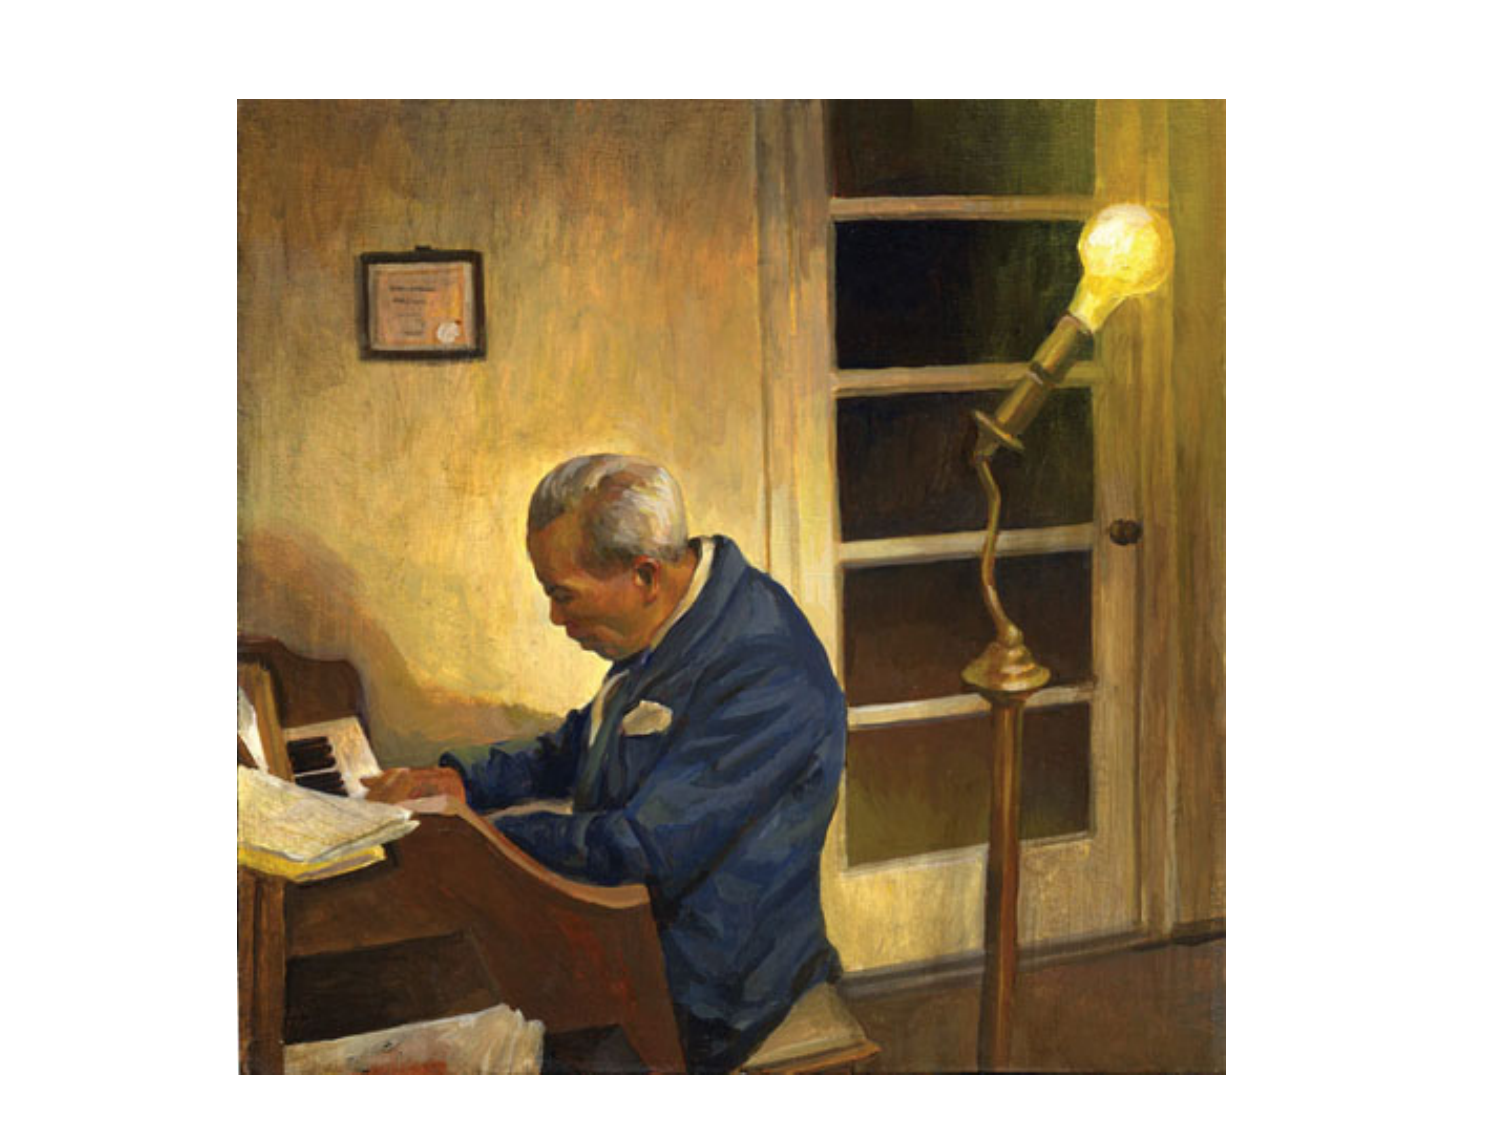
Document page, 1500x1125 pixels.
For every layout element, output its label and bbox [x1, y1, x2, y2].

picture [237, 99, 1226, 1076]
